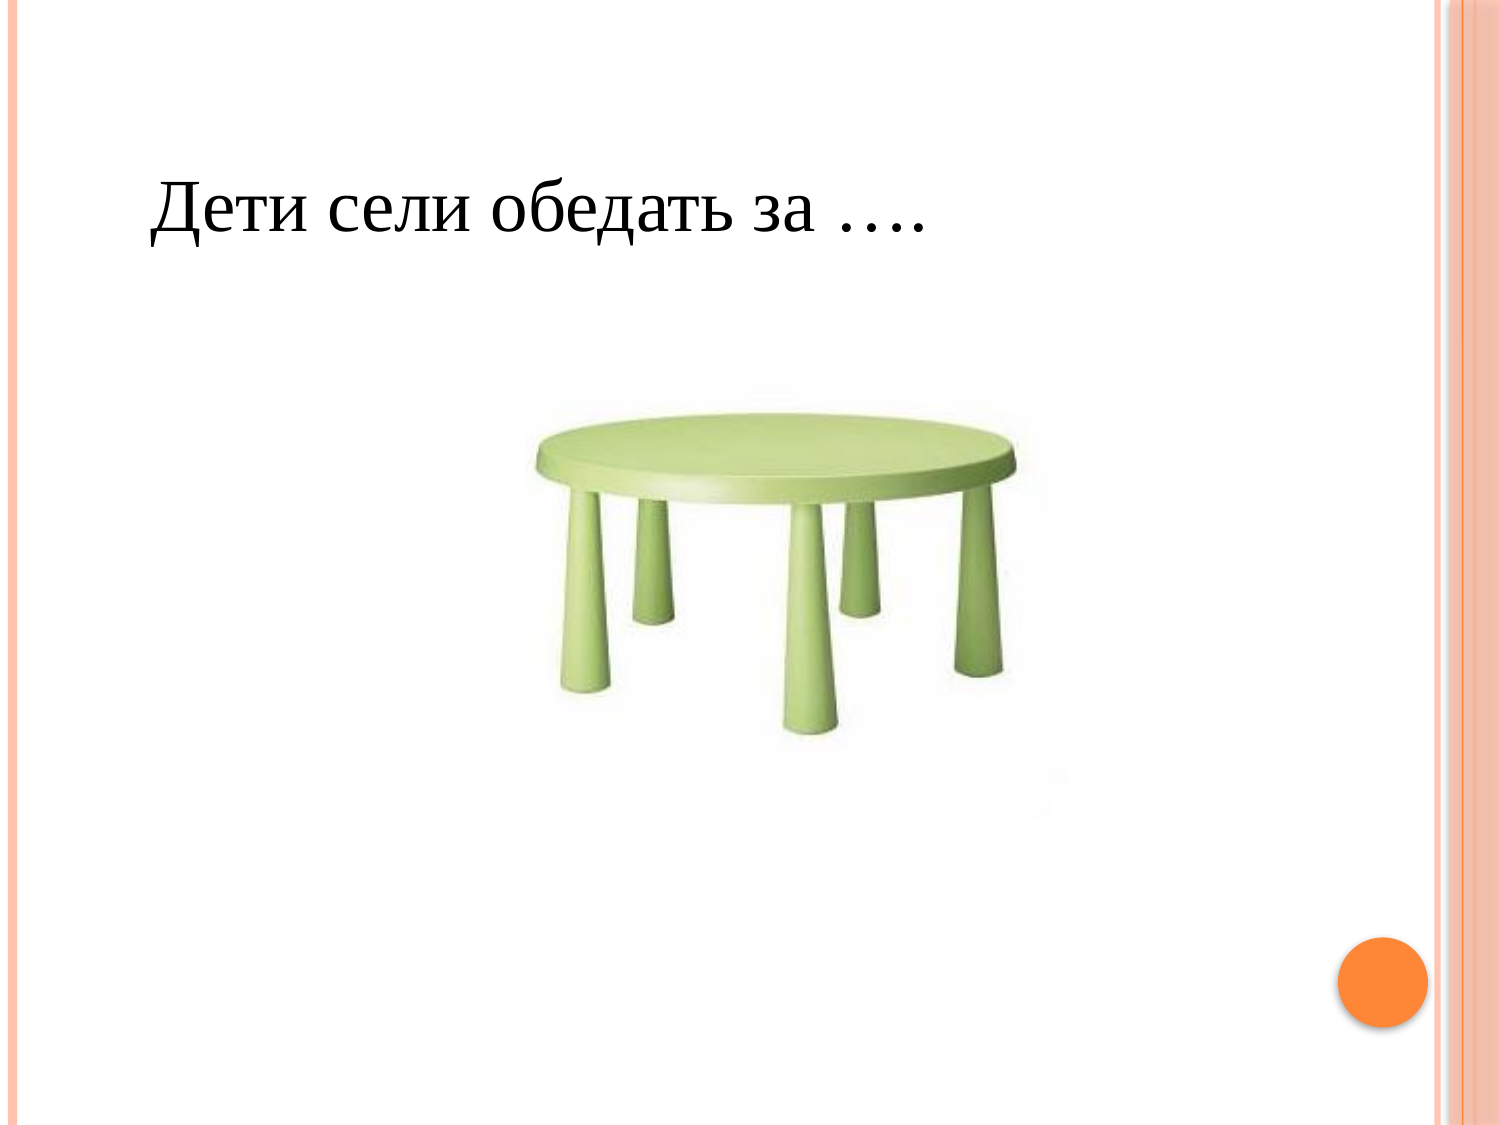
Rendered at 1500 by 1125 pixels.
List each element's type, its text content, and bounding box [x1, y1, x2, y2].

text_box Дети сели обедать за …. [135, 148, 1223, 254]
picture [524, 349, 1179, 923]
